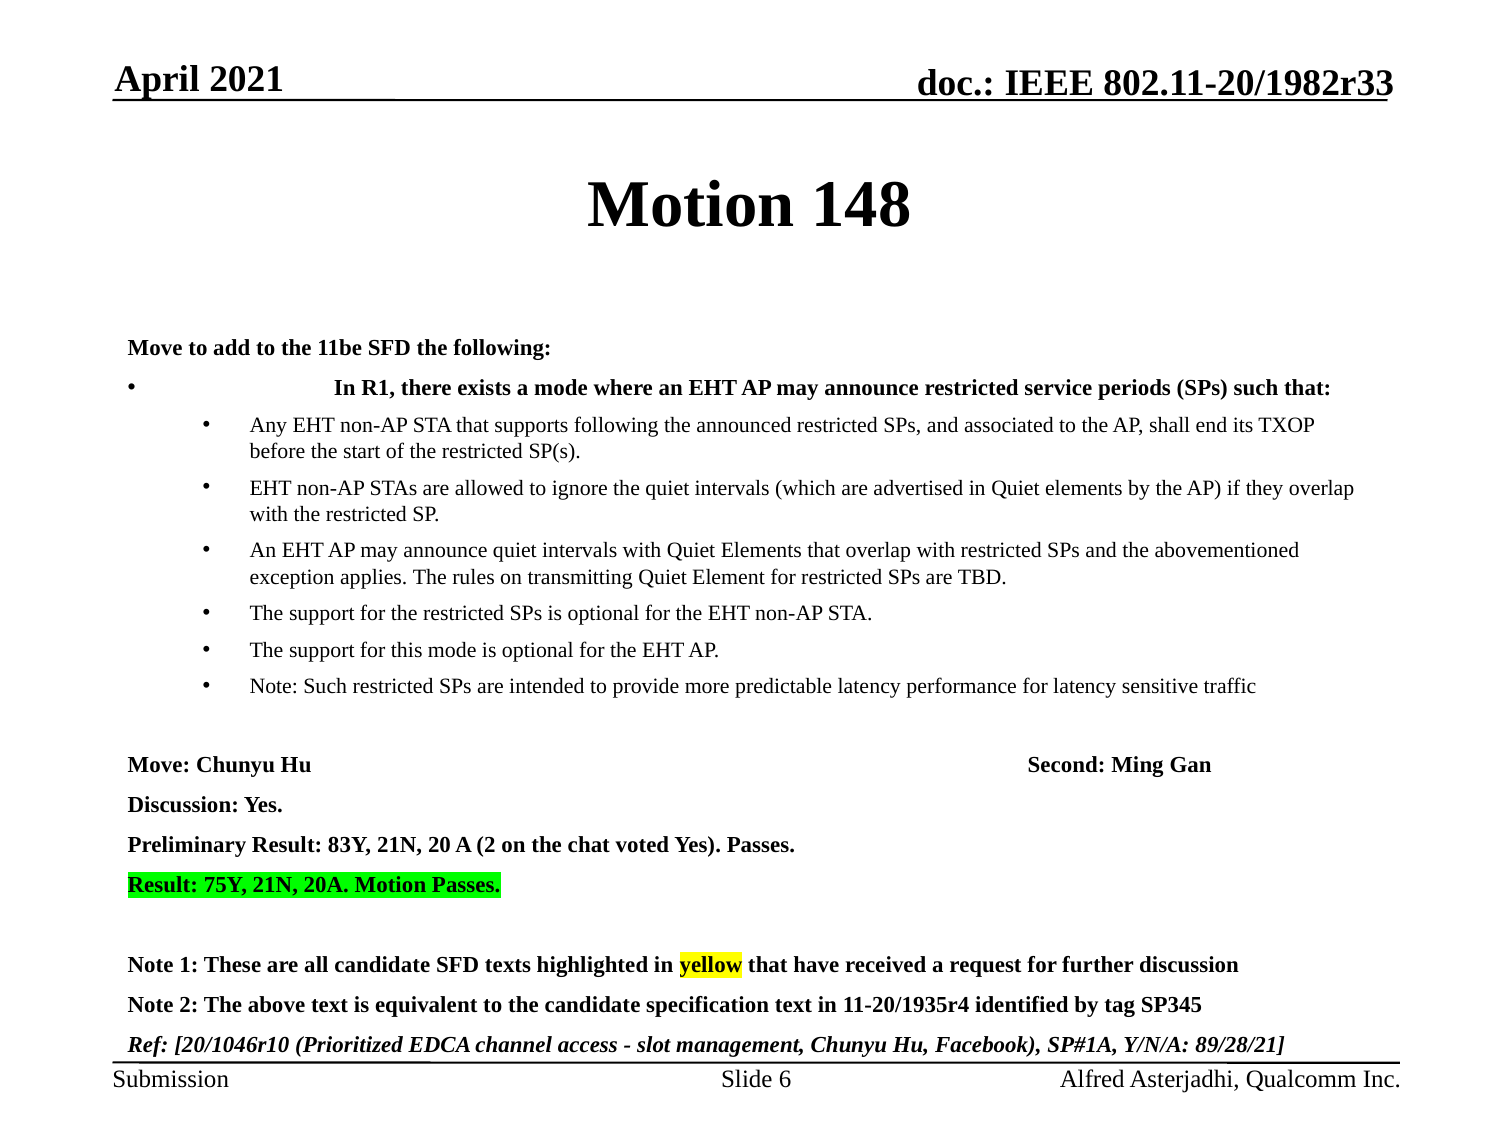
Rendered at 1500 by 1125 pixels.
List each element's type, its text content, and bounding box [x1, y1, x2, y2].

list Move to add to the 11be SFD the following: In R1, there exists a mode where an EHT AP may announce restricted service periods (SPs) such that: Any EHT non-AP STA that supports following the announced restricted SPs, and associated to the AP, shall end its TXOP before the start of the restricted SP(s). EHT non-AP STAs are allowed to ignore the quiet intervals (which are advertised in Quiet elements by the AP) if they overlap with the restricted SP. An EHT AP may announce quiet intervals with Quiet Elements that overlap with restricted SPs and the abovementioned exception applies. The rules on transmitting Quiet Element for restricted SPs are TBD. The support for the restricted SPs is optional for the EHT non-AP STA. The support for this mode is optional for the EHT AP. Note: Such restricted SPs are intended to provide more predictable latency performance for latency sensitive traffic Move: Chunyu Hu Second: Ming Gan Discussion: Yes. Preliminary Result: 83Y, 21N, 20 A (2 on the chat voted Yes). Passes. Result: 75Y, 21N, 20A. Motion Passes. Note 1: These are all candidate SFD texts highlighted in yellow that have received a request for further discussion Note 2: The above text is equivalent to the candidate specification text in 11-20/1935r4 identified by tag SP345 Ref: [20/1046r10 (Prioritized EDCA channel access - slot management, Chunyu Hu, Facebook), SP#1A, Y/N/A: 89/28/21] [112, 324, 1388, 1063]
slide_number Slide 6 [712, 1061, 800, 1123]
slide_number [114, 54, 423, 100]
title Motion 148 [112, 112, 1388, 288]
footer Alfred Asterjadhi, Qualcomm Inc. [878, 1061, 1402, 1093]
